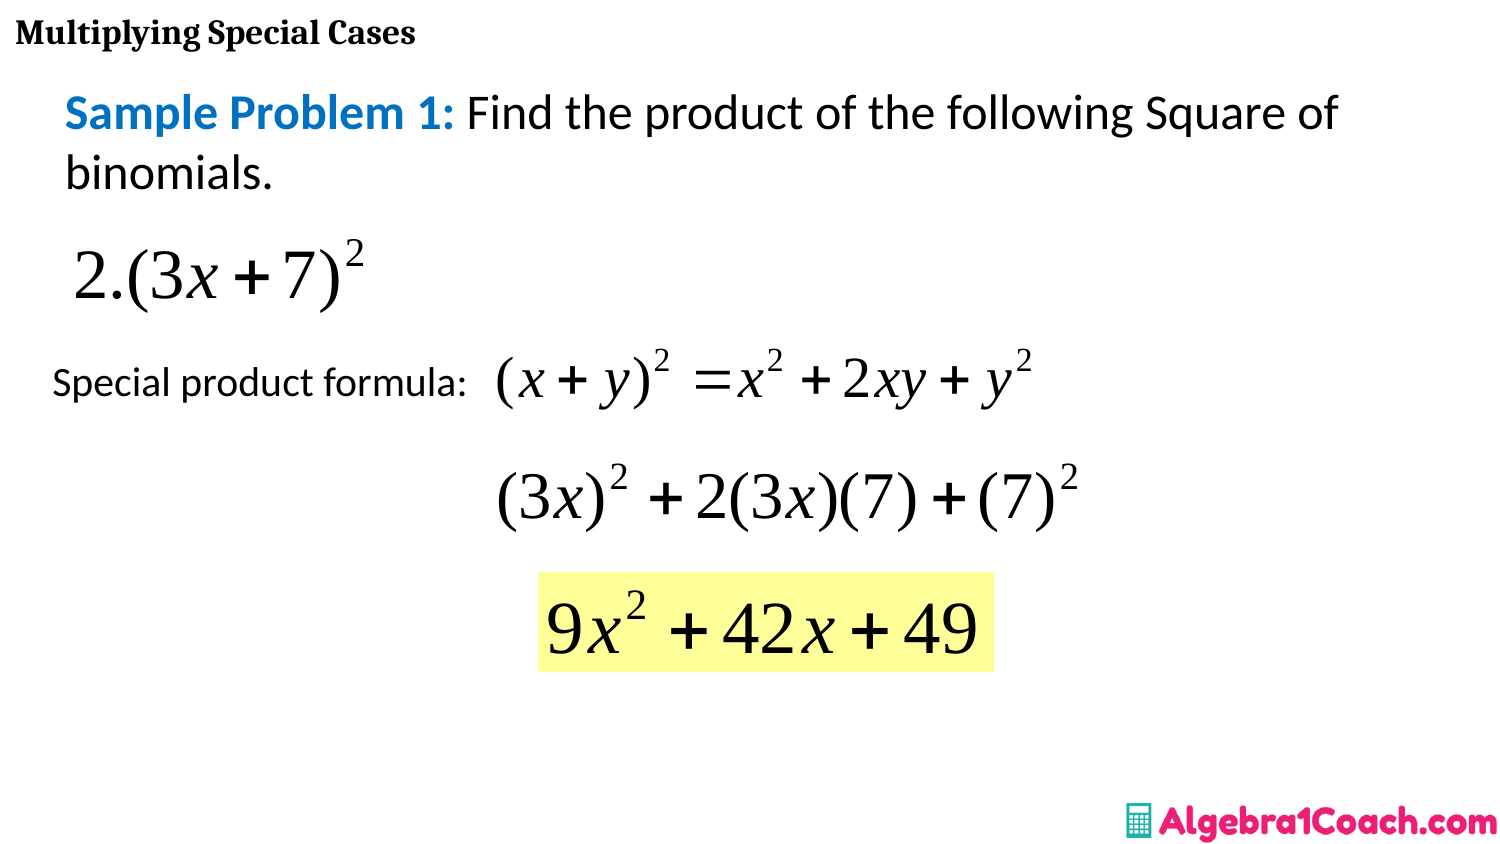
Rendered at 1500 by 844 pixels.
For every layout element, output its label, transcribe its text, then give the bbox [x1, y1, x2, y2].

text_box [487, 446, 1094, 548]
text_box Multiplying Special Cases [0, 0, 1350, 60]
text_box Special product formula: [37, 346, 482, 412]
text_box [537, 571, 994, 673]
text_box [487, 334, 1042, 423]
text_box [62, 221, 376, 329]
text_box Sample Problem 1: Find the product of the following Square of binomials. [49, 71, 1413, 207]
picture [1109, 798, 1500, 844]
